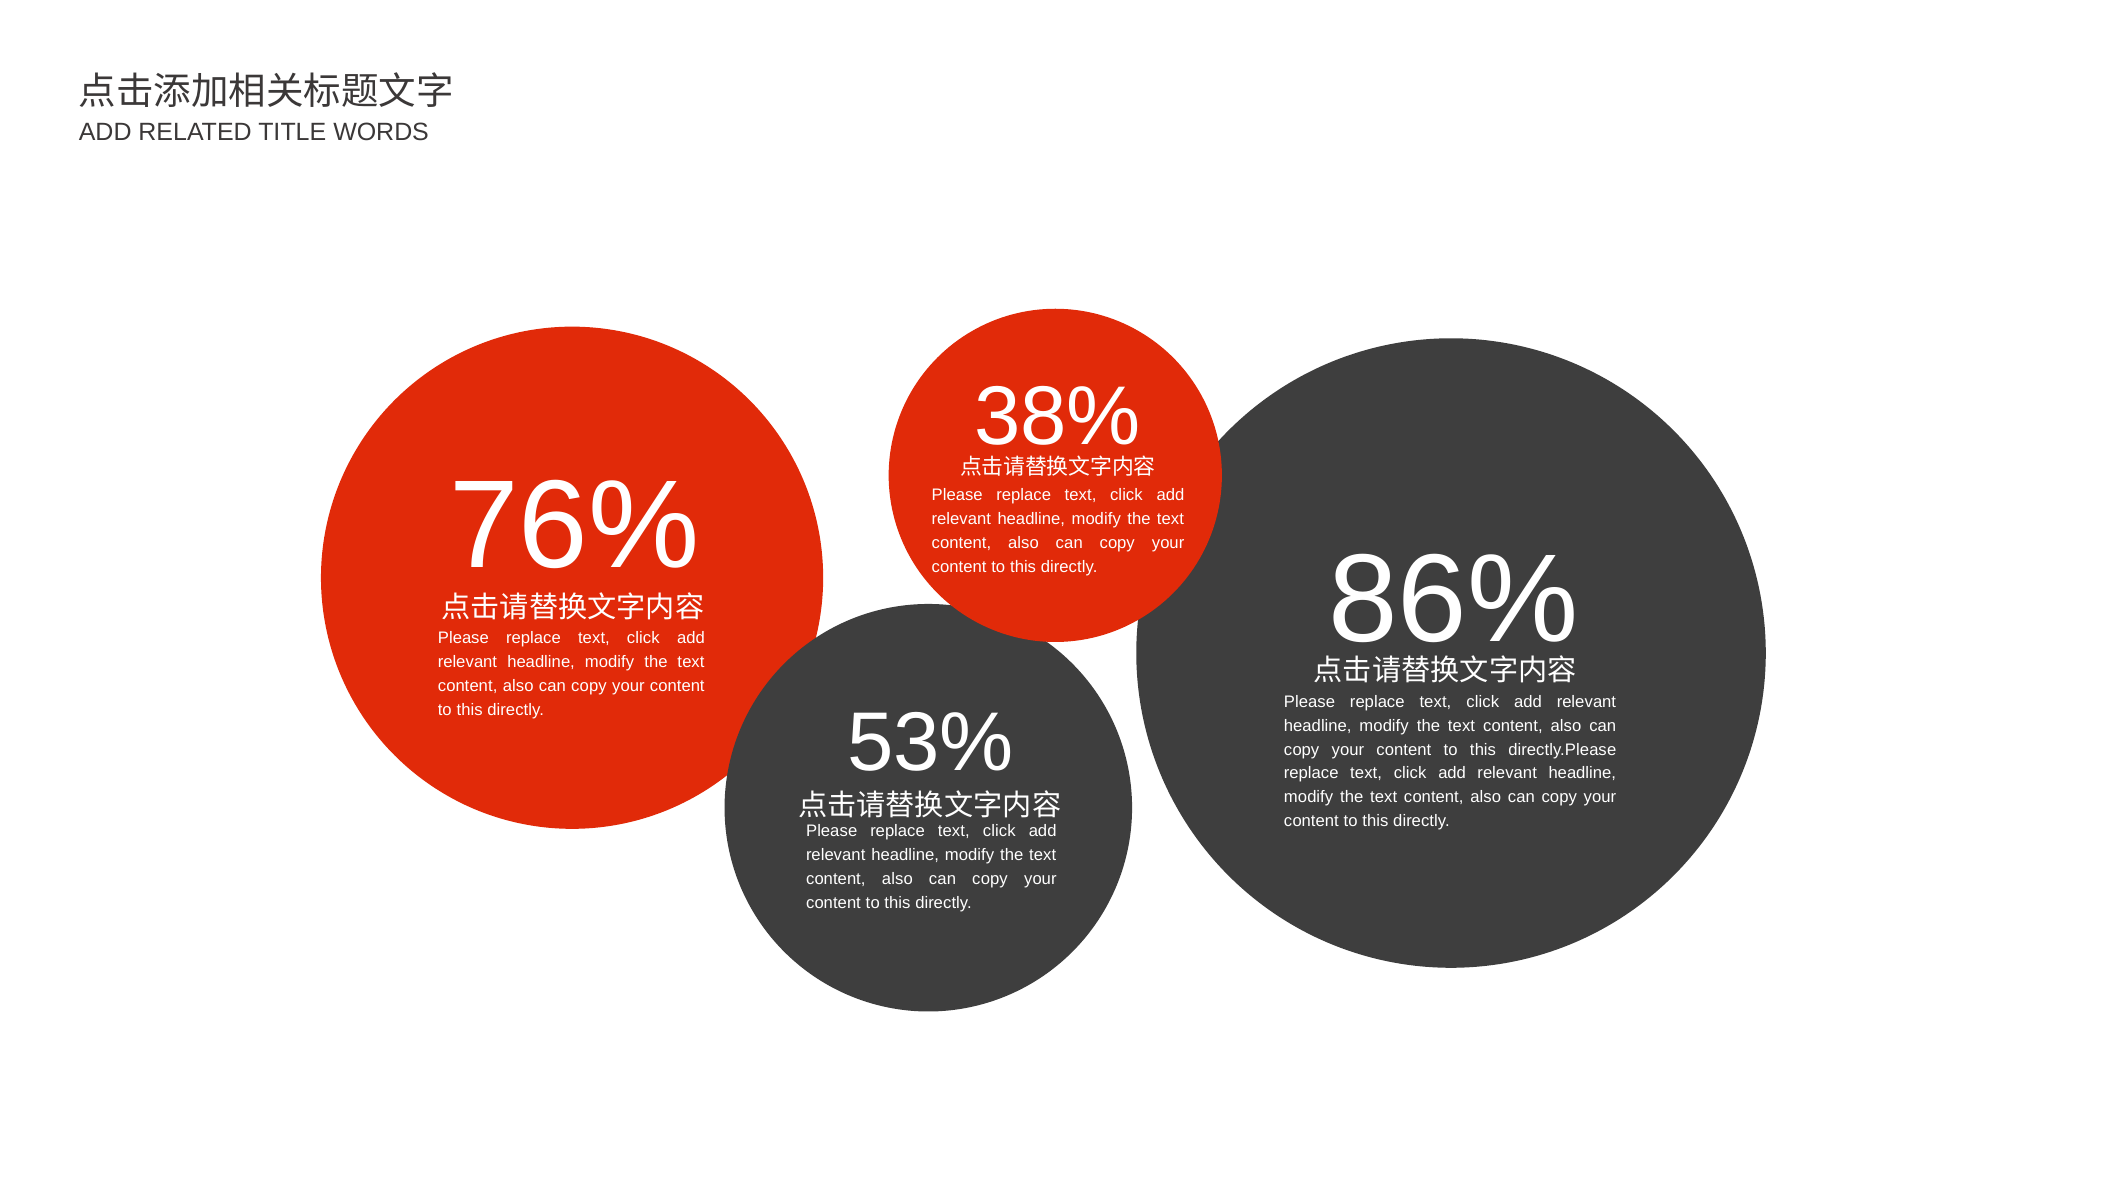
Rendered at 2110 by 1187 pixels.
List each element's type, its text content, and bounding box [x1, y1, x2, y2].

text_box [1136, 338, 1766, 968]
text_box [320, 326, 824, 829]
text_box ADD RELATED TITLE WORDS [62, 107, 446, 154]
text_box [724, 603, 1133, 1012]
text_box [888, 308, 1222, 642]
text_box 点击添加相关标题文字 [62, 59, 470, 121]
